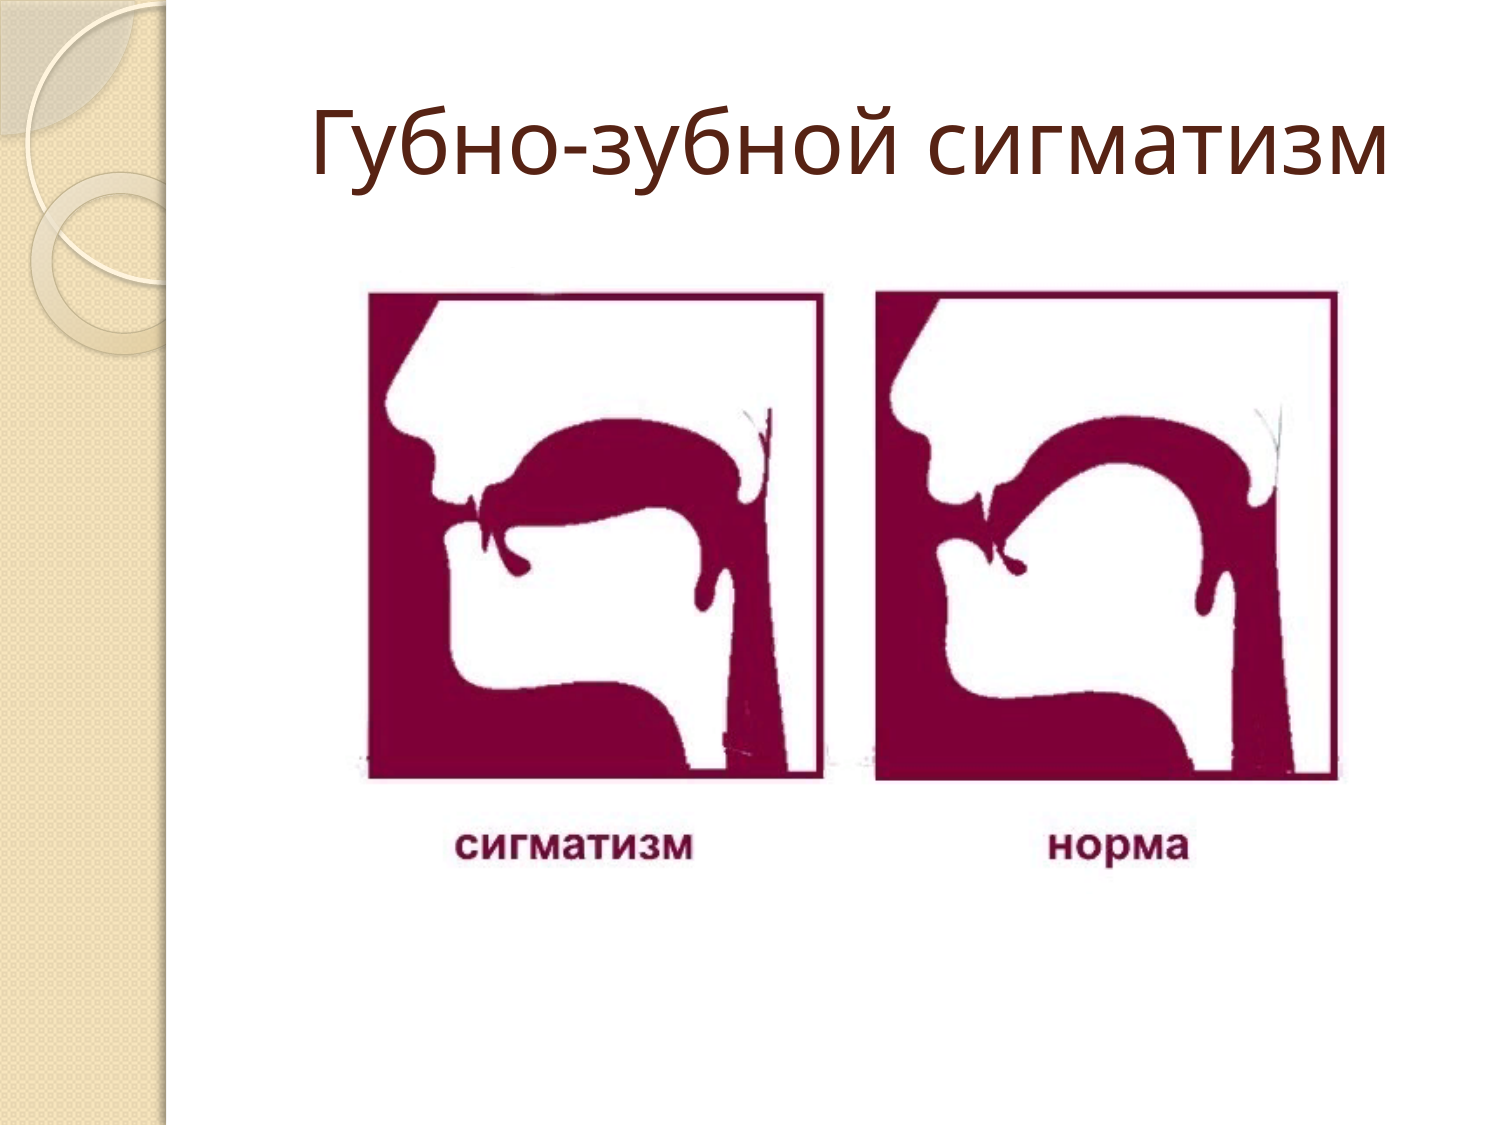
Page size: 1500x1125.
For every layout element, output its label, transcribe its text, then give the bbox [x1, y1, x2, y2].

picture [324, 266, 1349, 894]
title Губно-зубной сигматизм [235, 45, 1466, 233]
